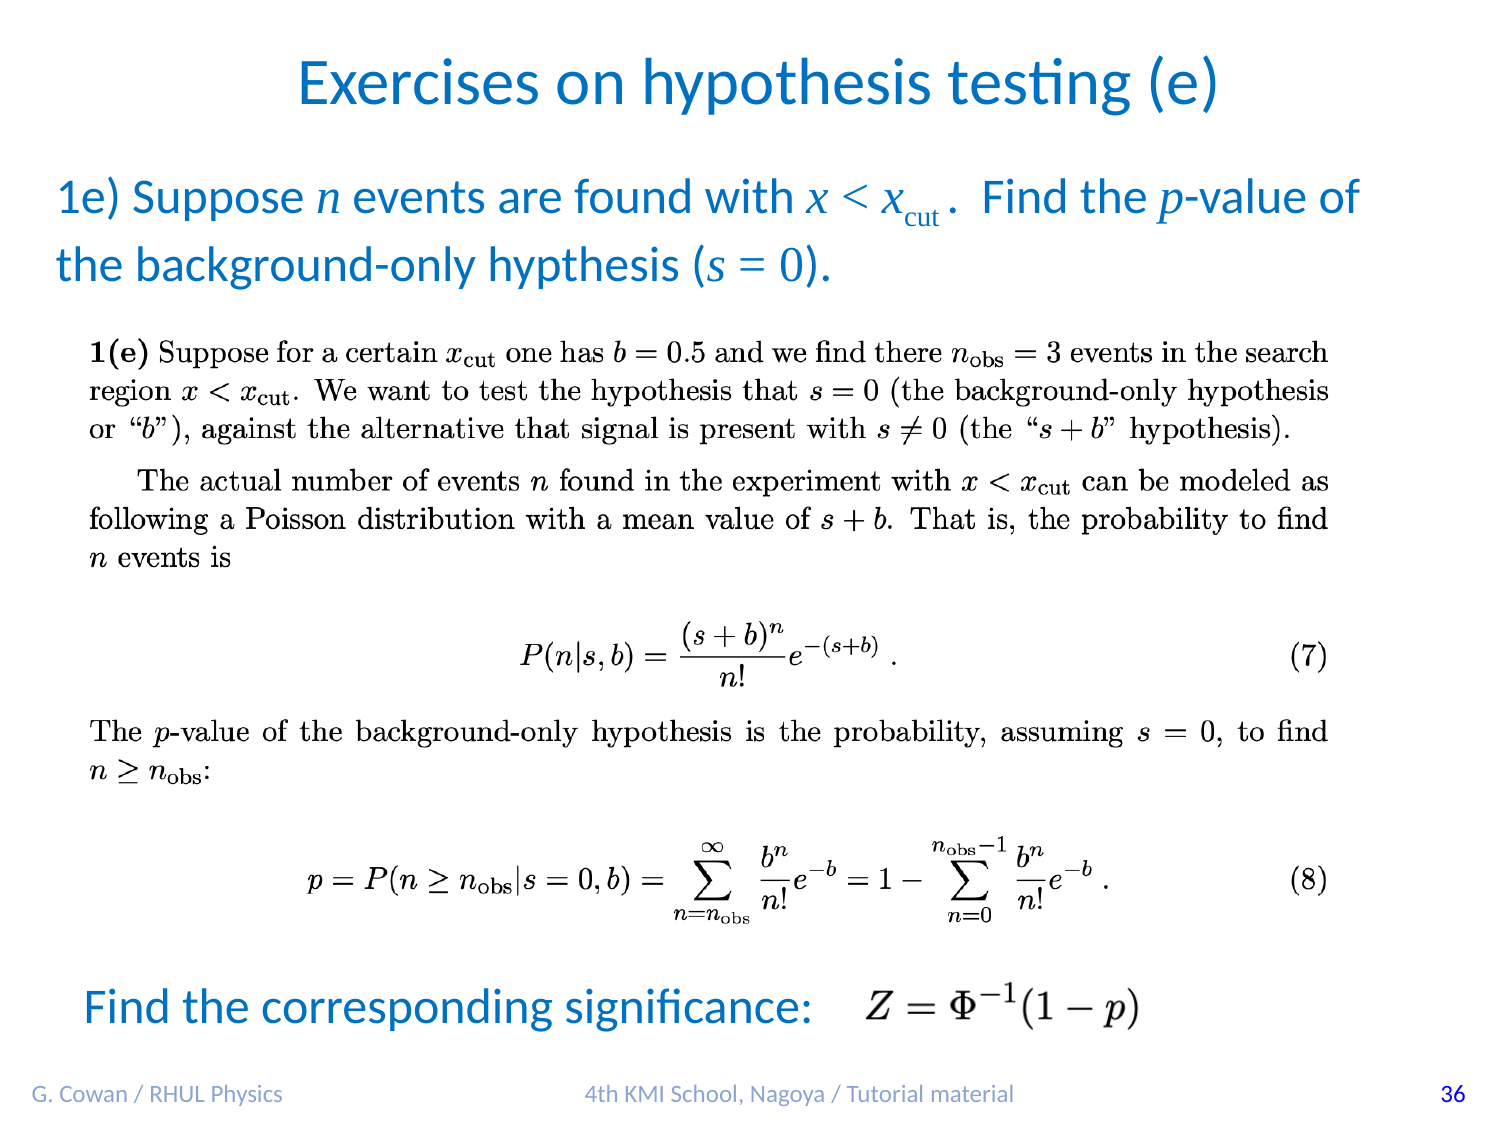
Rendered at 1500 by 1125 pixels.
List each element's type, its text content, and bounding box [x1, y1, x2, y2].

text_box 1e) Suppose n events are found with x < xcut . Find the p-value of the background-only hypthesis (s = 0). [40, 156, 1417, 299]
slide_number 36 [1262, 1062, 1481, 1123]
picture [843, 959, 1155, 1050]
text_box Find the corresponding significance: [69, 966, 830, 1042]
slide_number G. Cowan / RHUL Physics [16, 1062, 338, 1123]
picture [76, 321, 1352, 948]
footer 4th KMI School, Nagoya / Tutorial material [338, 1062, 1262, 1123]
text_box Exercises on hypothesis testing (e) [282, 30, 1236, 126]
